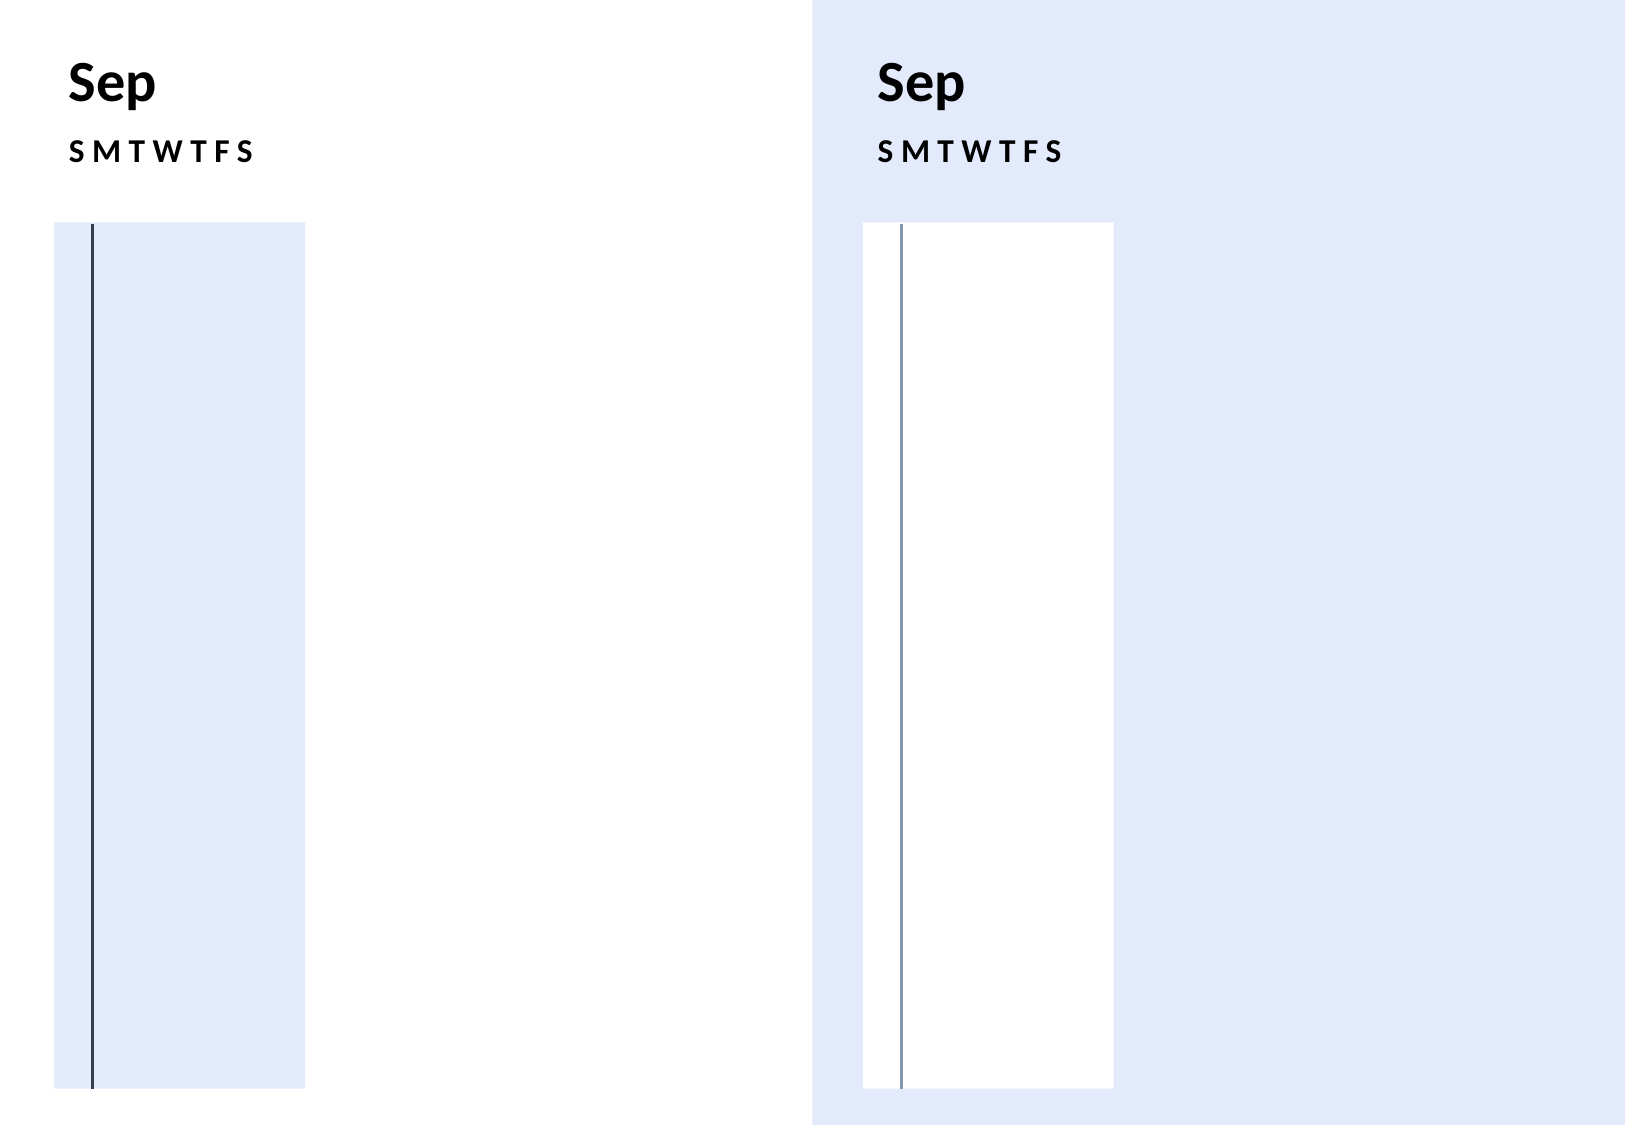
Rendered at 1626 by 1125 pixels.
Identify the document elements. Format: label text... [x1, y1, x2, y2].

text_box Sep [862, 36, 1114, 121]
text_box [53, 221, 306, 1090]
text_box S M T W T F S [862, 121, 1114, 177]
text_box S M T W T F S [54, 121, 306, 177]
text_box Sep [54, 36, 306, 121]
text_box [811, 0, 1625, 1125]
text_box [862, 221, 1115, 1090]
